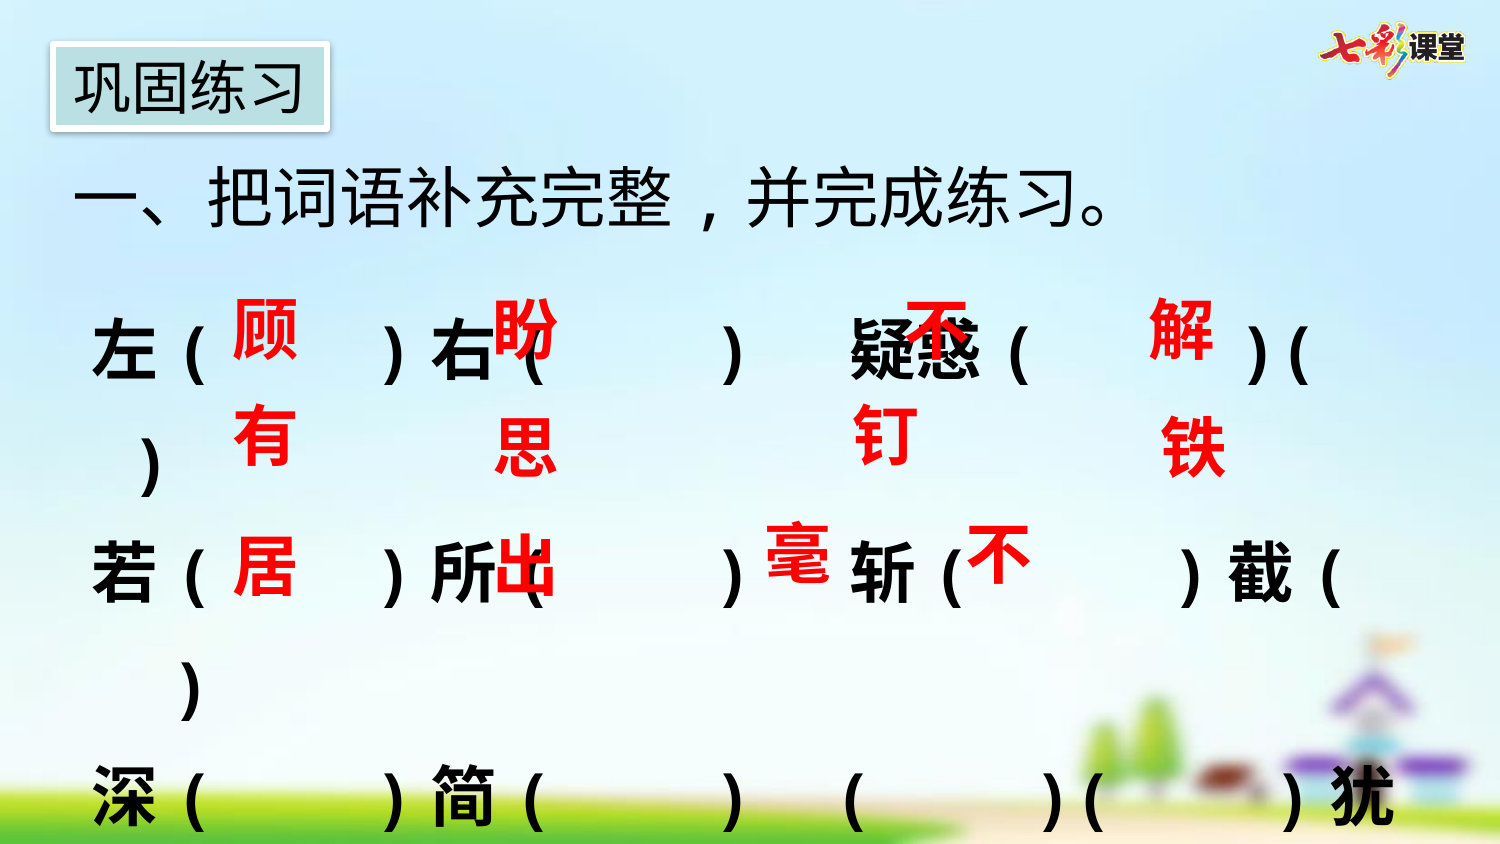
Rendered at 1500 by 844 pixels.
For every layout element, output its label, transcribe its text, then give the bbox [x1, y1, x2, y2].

text_box 钉 [809, 386, 963, 482]
text_box 有 [183, 386, 349, 482]
text_box 不 [868, 280, 1005, 375]
text_box 一、把词语补充完整,并完成练习。 [57, 148, 1258, 244]
text_box 出 [449, 516, 603, 611]
text_box 盼 [449, 280, 603, 375]
text_box 巩固练习 [50, 41, 330, 132]
text_box 顾 [195, 280, 337, 375]
text_box 毫 [726, 504, 869, 600]
picture [0, 0, 1500, 844]
text_box 解 [1104, 280, 1259, 375]
text_box 左( )右( ) 疑惑( )( ) 若( )所( ) 斩( )截( ) 深( )简( ) ( )( )犹豫 [77, 268, 1471, 844]
text_box 铁 [1116, 398, 1271, 493]
text_box 居 [195, 516, 337, 611]
text_box 不 [922, 504, 1076, 600]
text_box 思 [449, 398, 603, 493]
